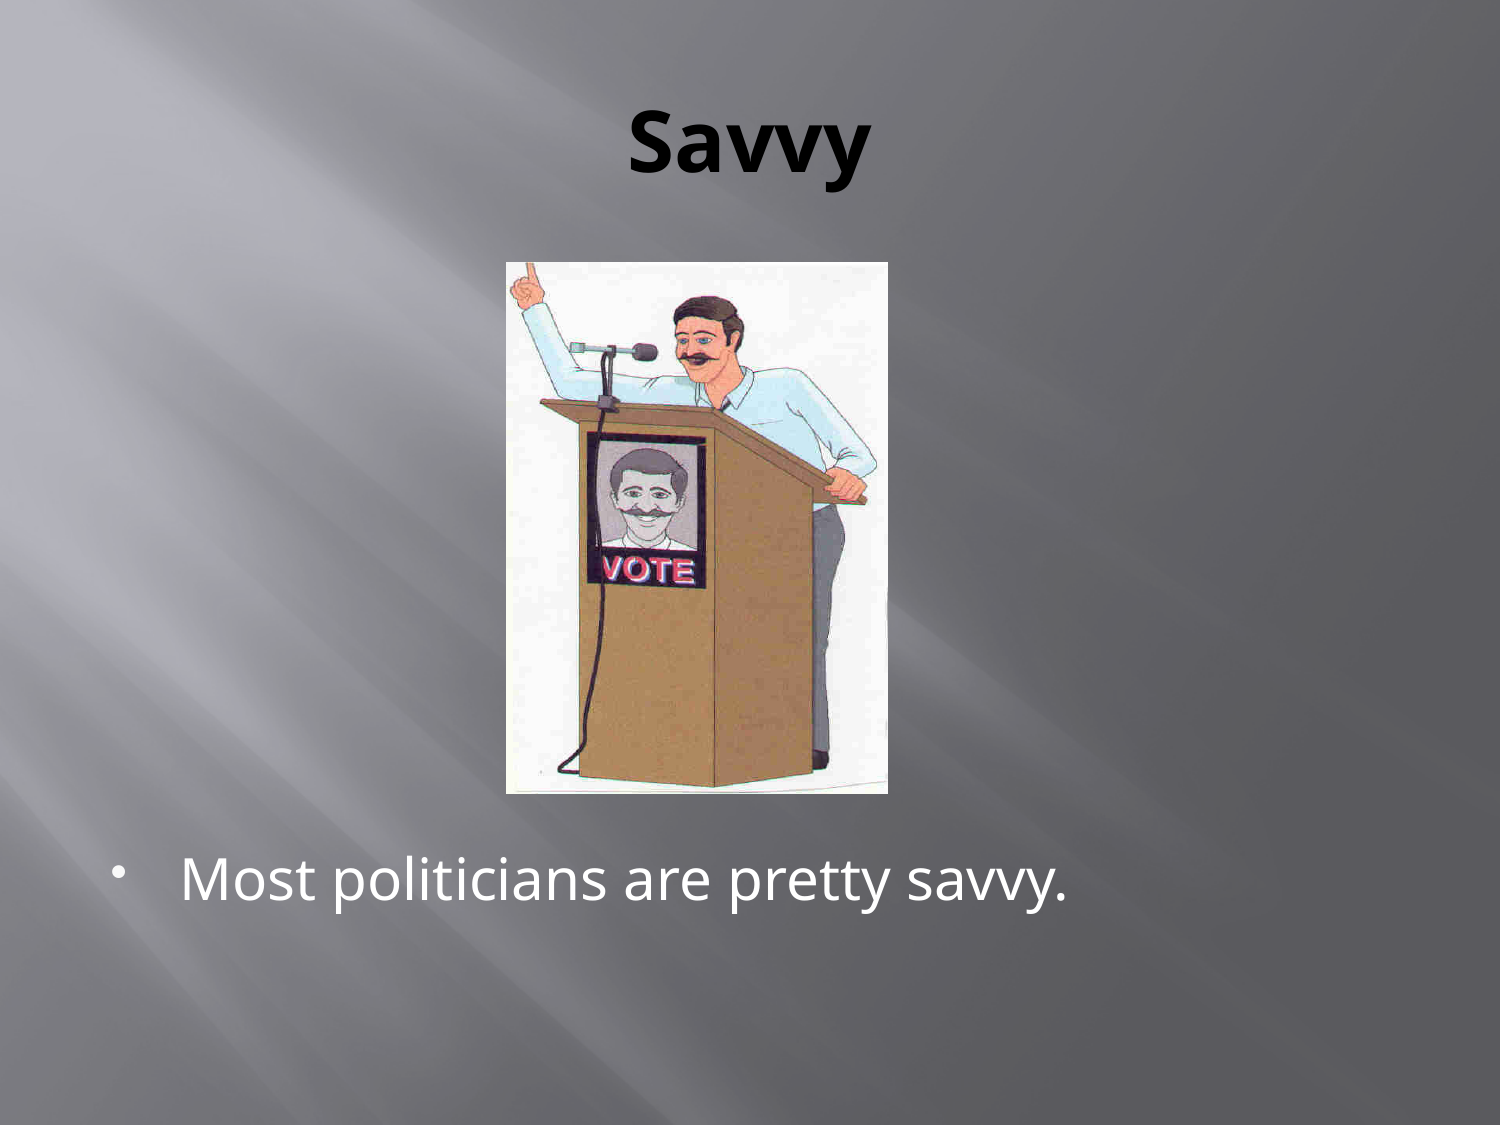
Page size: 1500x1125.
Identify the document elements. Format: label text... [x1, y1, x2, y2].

picture [506, 262, 888, 794]
title Savvy [75, 45, 1425, 233]
list Most politicians are pretty savvy. [75, 262, 1425, 1035]
